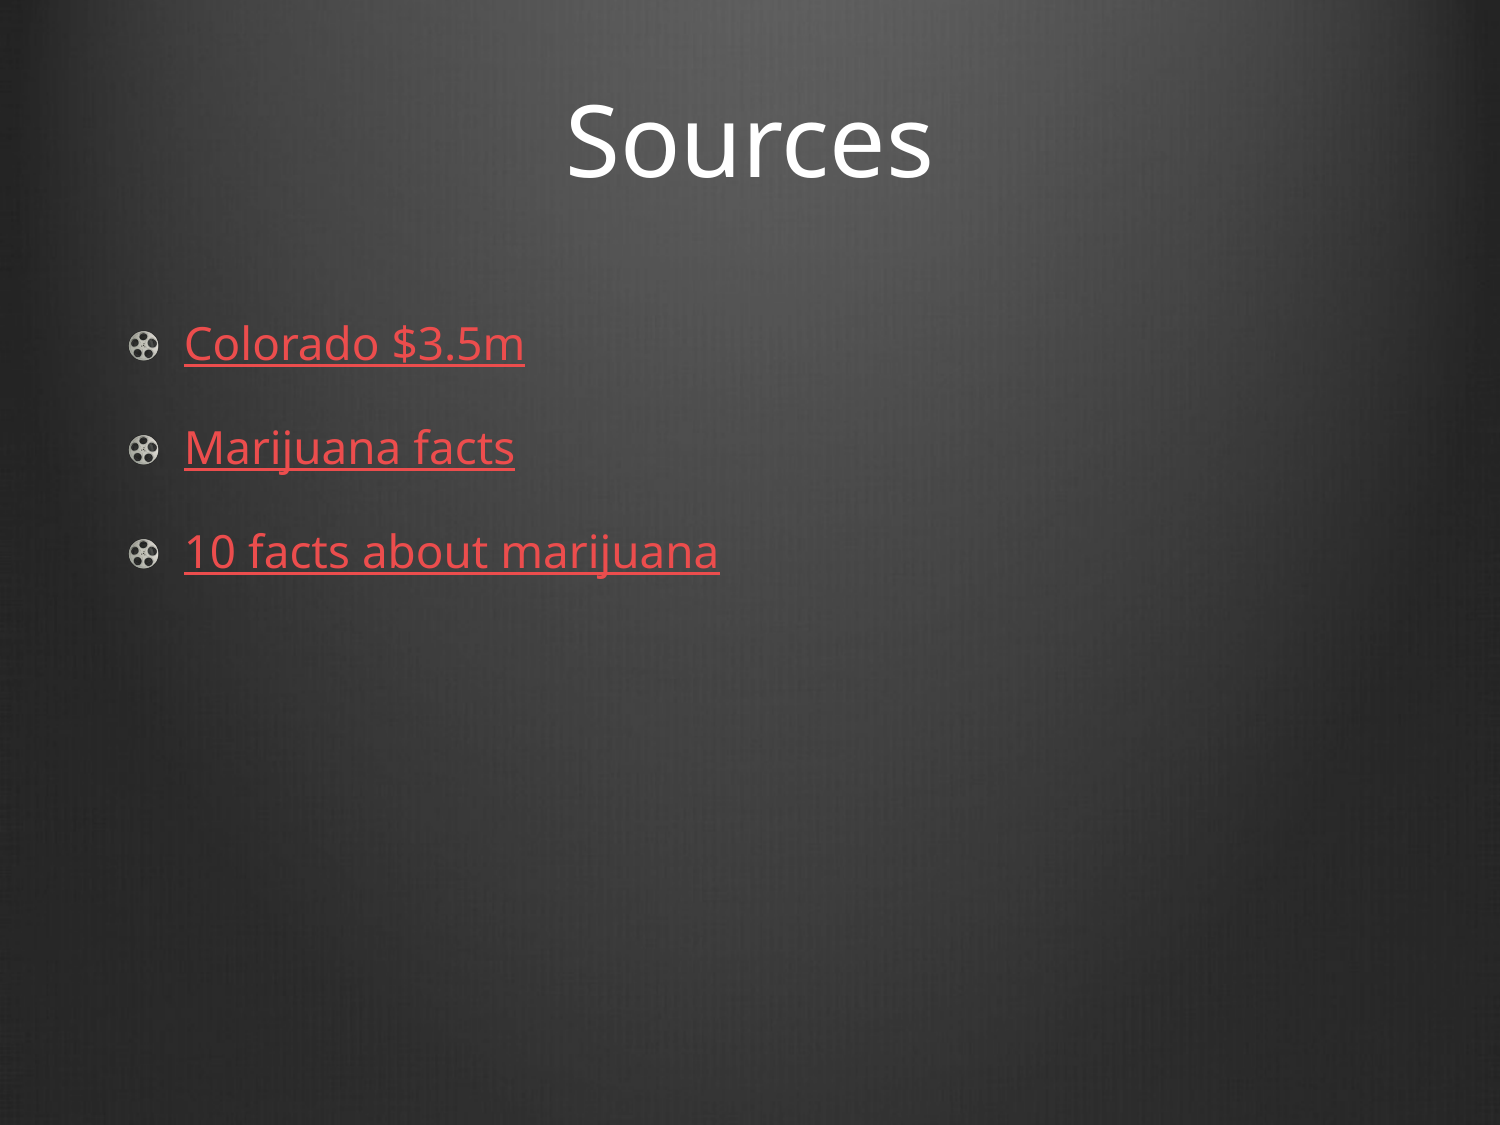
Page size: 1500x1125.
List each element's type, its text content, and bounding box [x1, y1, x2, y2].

title Sources [112, 19, 1388, 255]
picture [127, 433, 160, 466]
list Colorado $3.5m Marijuana facts 10 facts about marijuana [112, 306, 1388, 1005]
picture [127, 537, 160, 570]
picture [127, 329, 160, 362]
